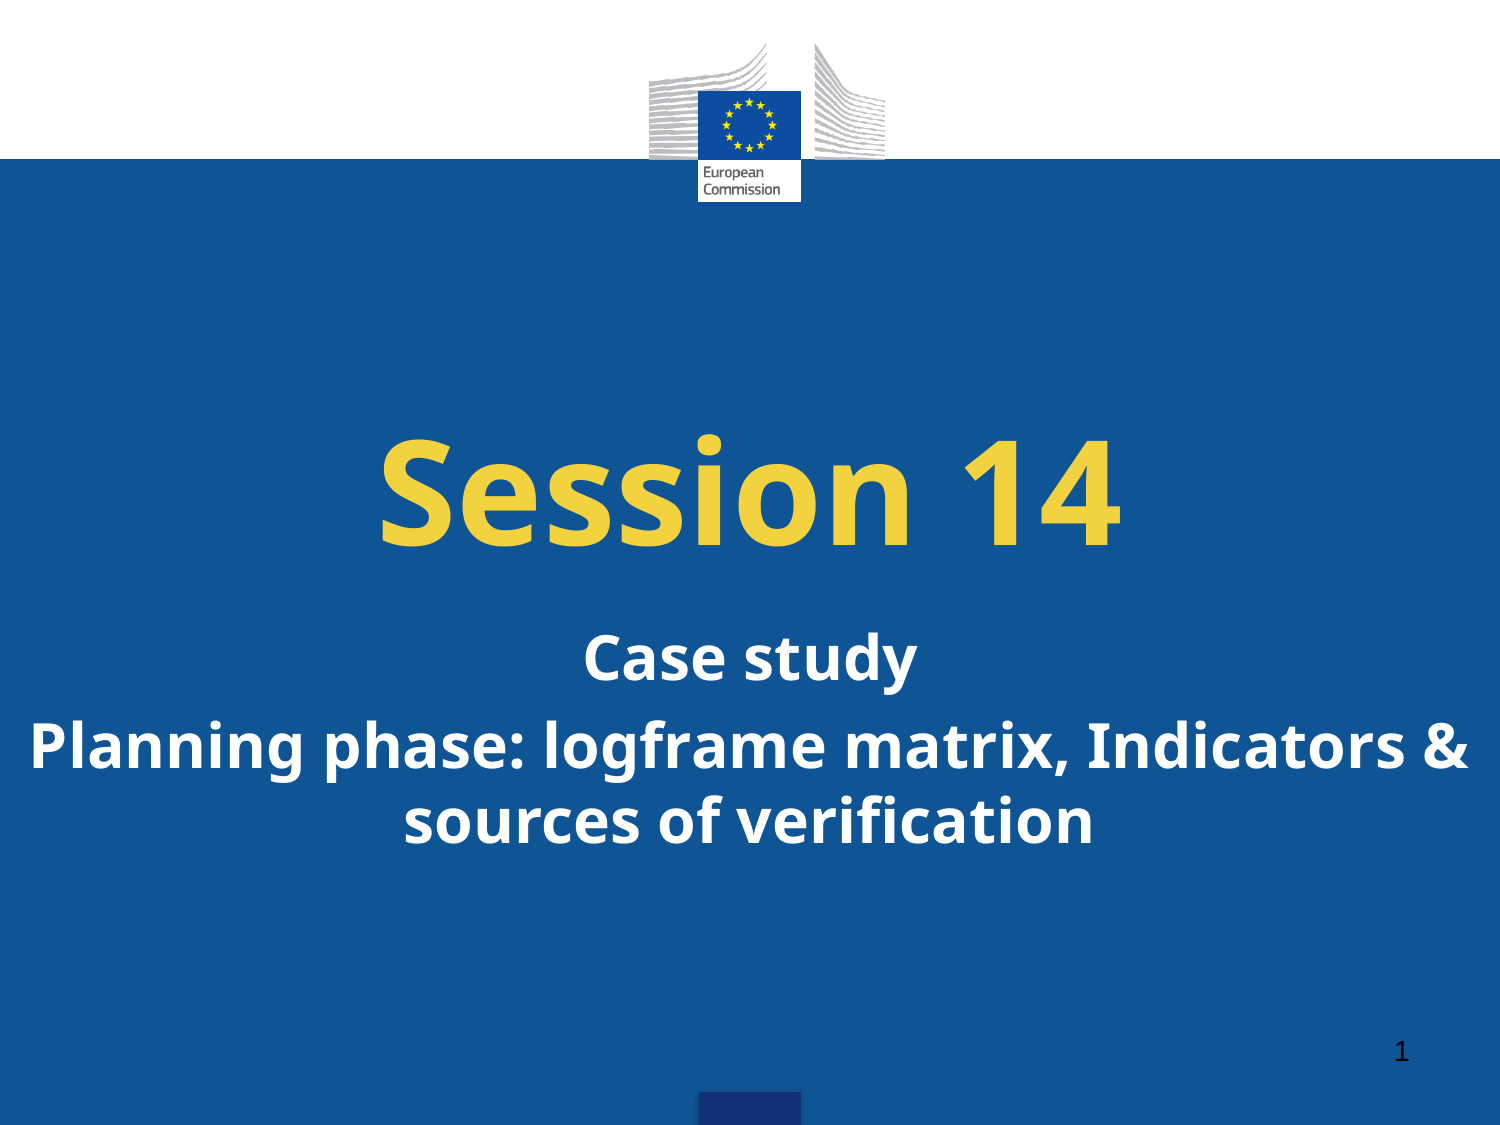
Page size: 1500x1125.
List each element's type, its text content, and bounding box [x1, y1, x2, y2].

title Session 14 [0, 421, 1500, 552]
slide_number 1 [1074, 1024, 1426, 1103]
subtitle Case study Planning phase: logframe matrix, Indicators & sources of verification [0, 610, 1500, 895]
